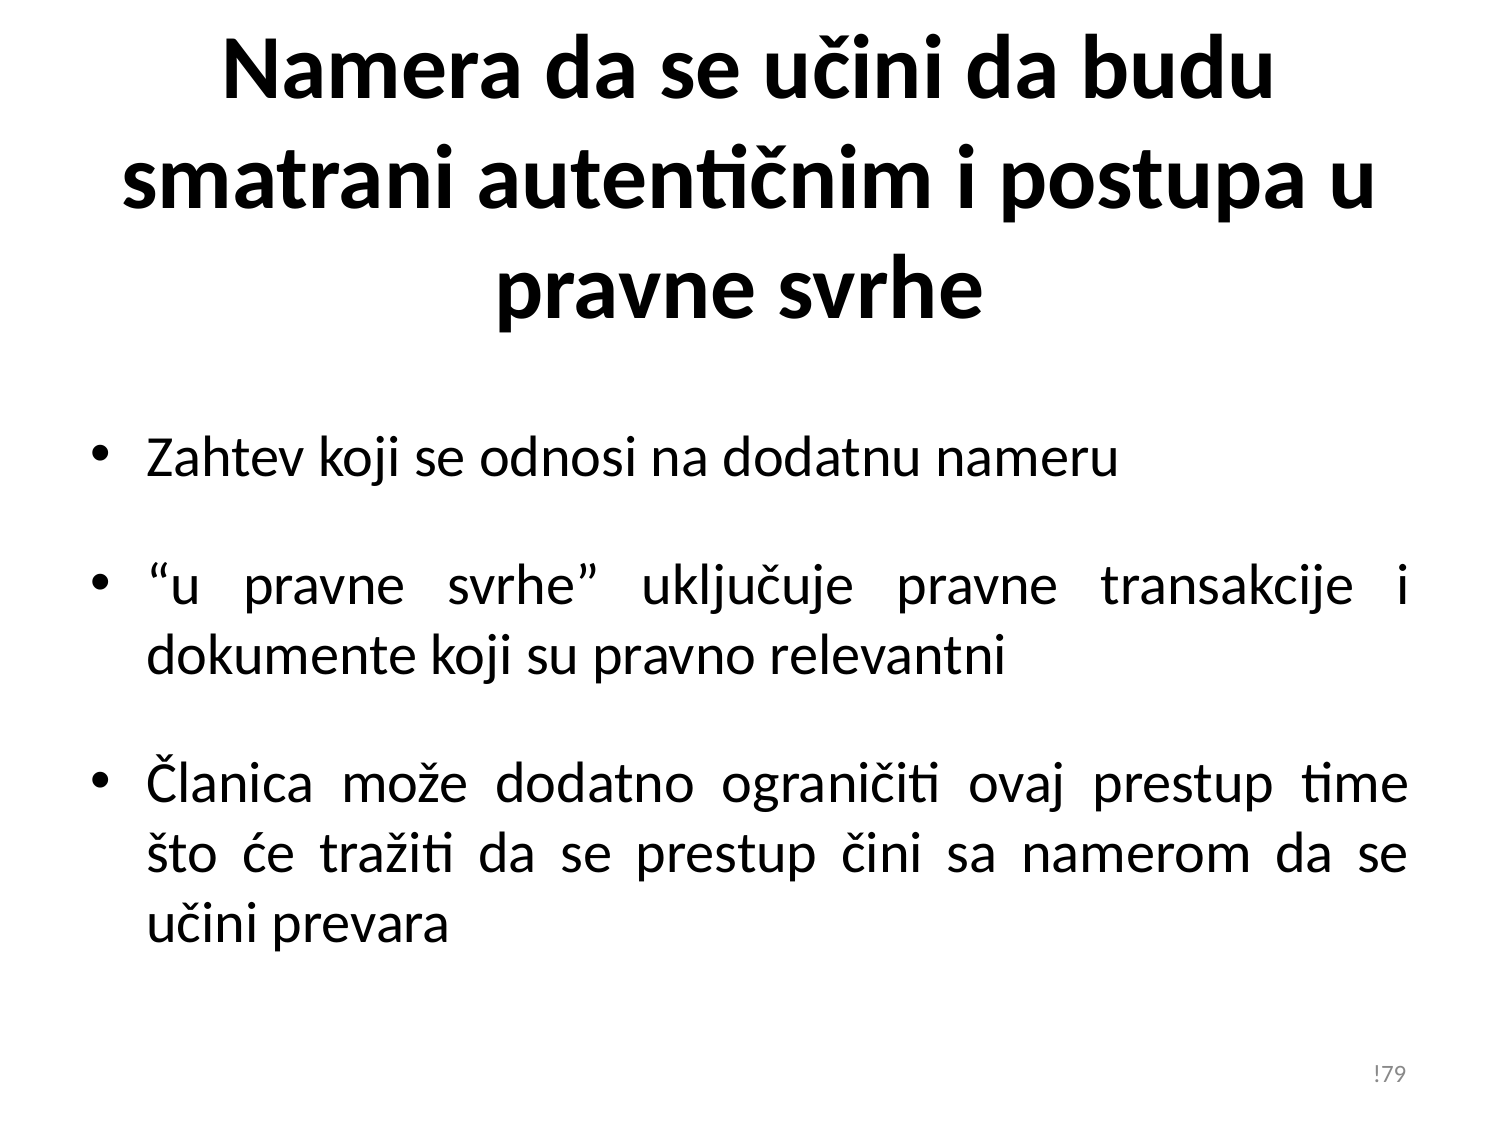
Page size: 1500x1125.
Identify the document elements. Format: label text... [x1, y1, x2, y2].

slide_number !79 [1071, 1042, 1422, 1103]
title Namera da se učini da budu smatrani autentičnim i postupa u pravne svrhe [74, 77, 1426, 266]
list Zahtev koji se odnosi na dodatnu nameru “u pravne svrhe” uključuje pravne transakcije i dokumente koji su pravno relevantni Članica može dodatno ograničiti ovaj prestup time što će tražiti da se prestup čini sa namerom da se učini prevara [74, 409, 1426, 976]
